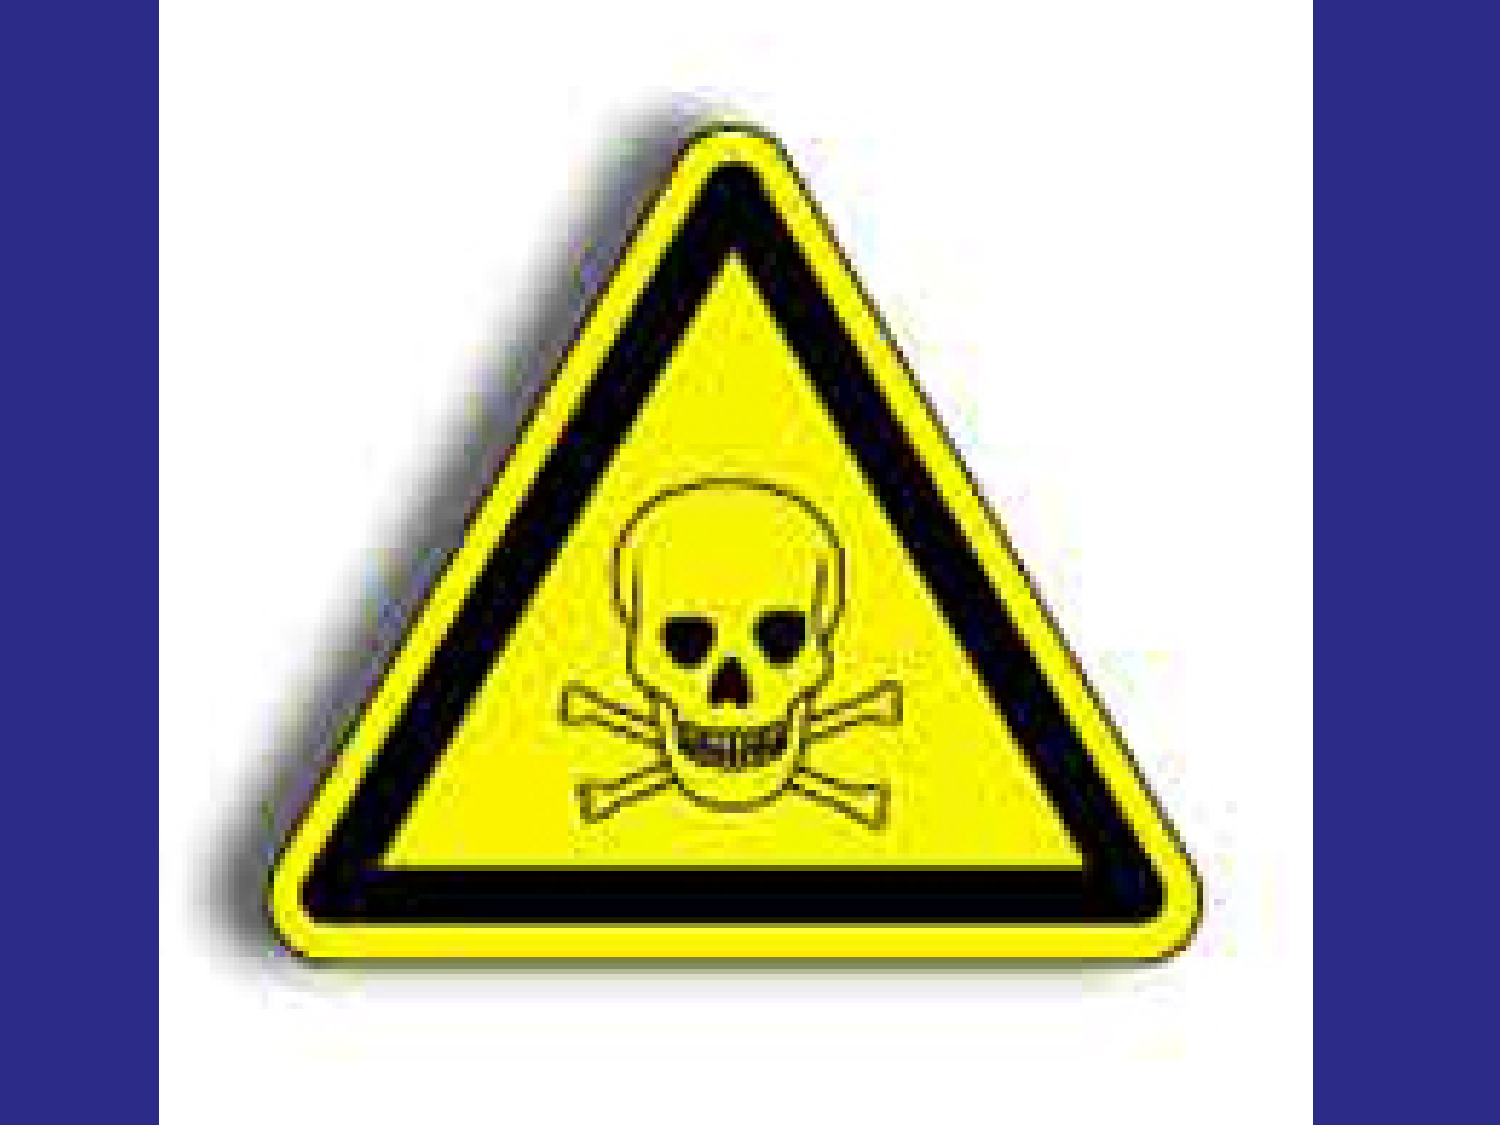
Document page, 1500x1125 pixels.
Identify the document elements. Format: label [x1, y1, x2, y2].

picture [159, 0, 1313, 1125]
